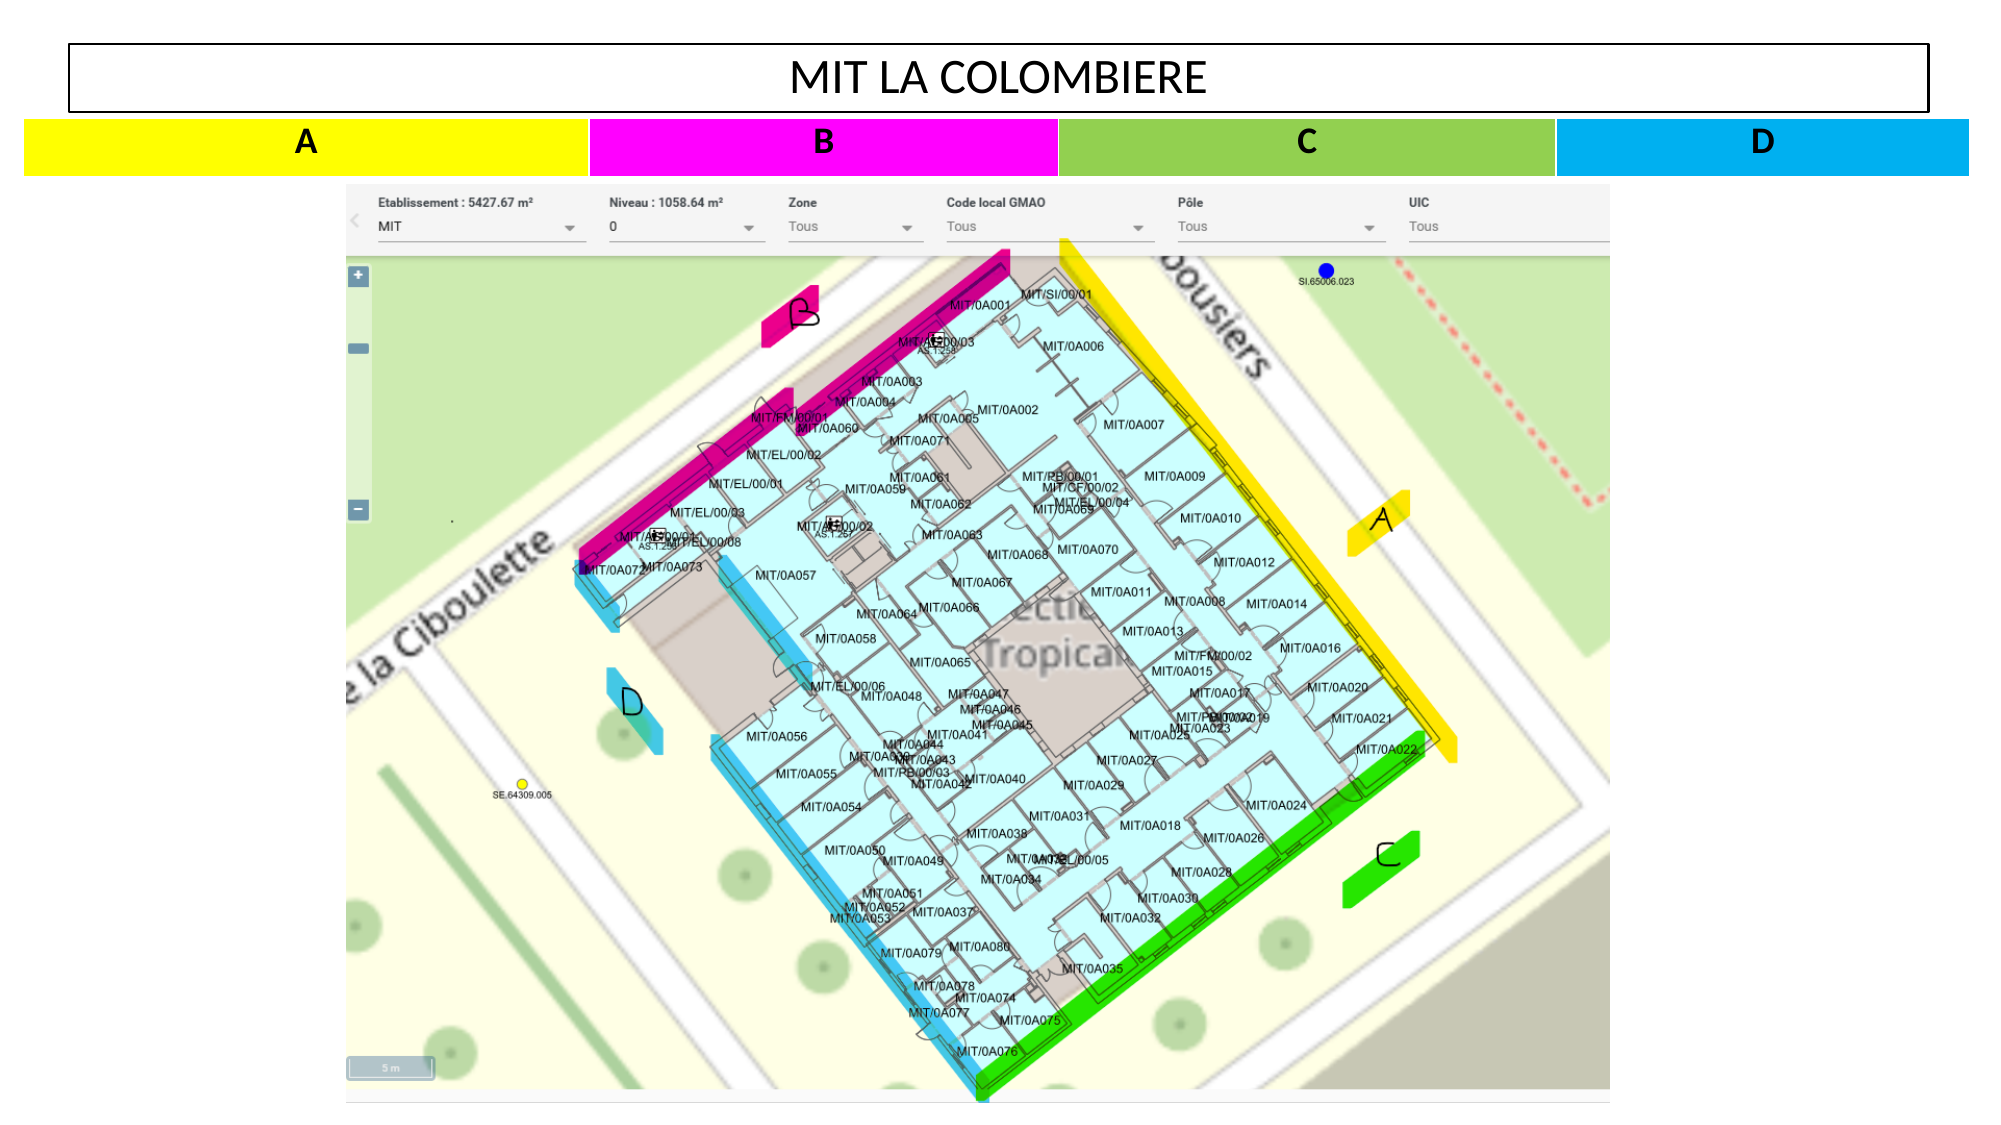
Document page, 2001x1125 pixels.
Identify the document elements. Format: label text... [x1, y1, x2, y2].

subtitle MIT LA COLOMBIERE [68, 43, 1929, 113]
table_header D [1557, 119, 1969, 176]
table_header B [590, 119, 1058, 176]
table_header A [24, 119, 588, 176]
table_header C [1059, 119, 1555, 176]
picture [346, 184, 1610, 1106]
